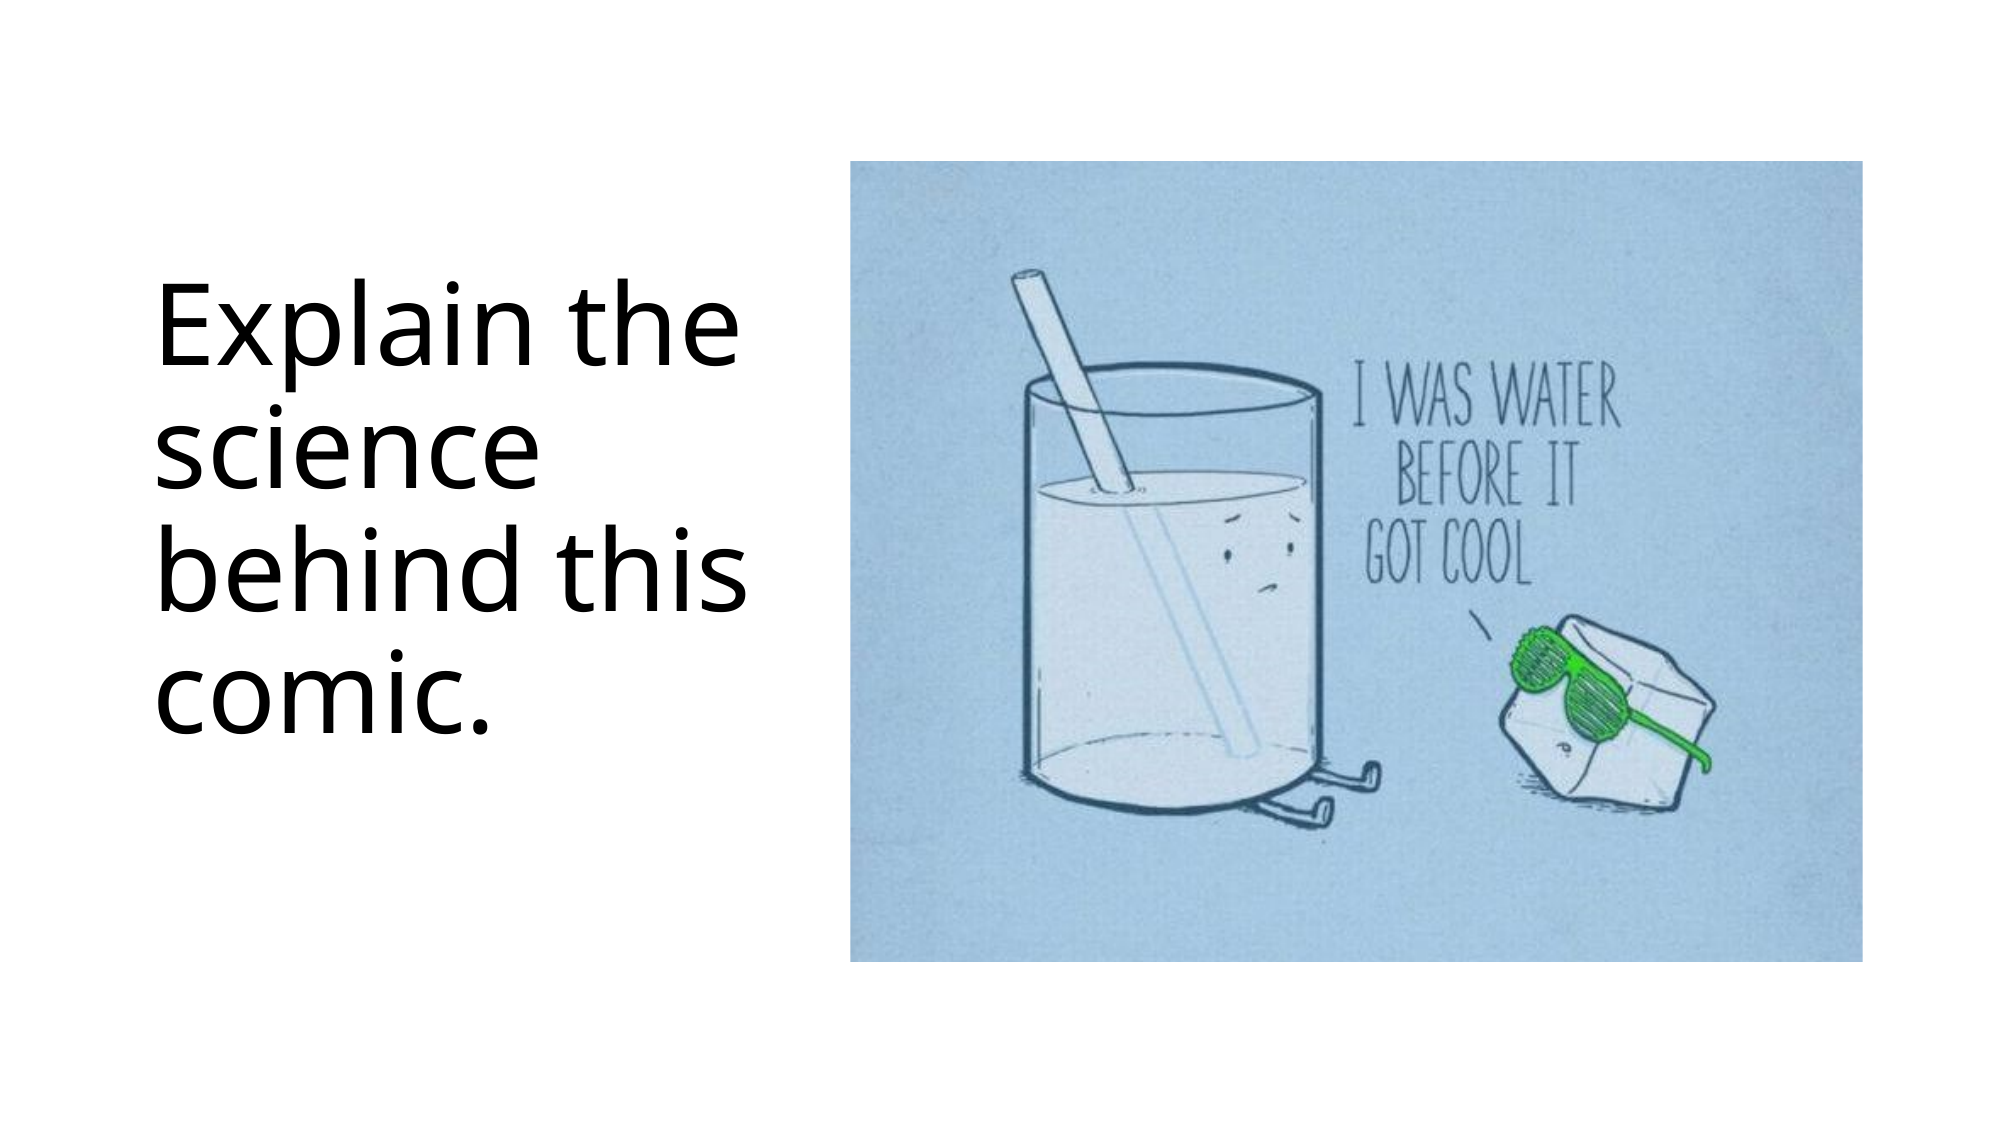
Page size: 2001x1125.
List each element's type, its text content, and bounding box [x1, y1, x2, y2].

picture [850, 161, 1863, 962]
title Explain the science behind this comic. [137, 75, 783, 766]
